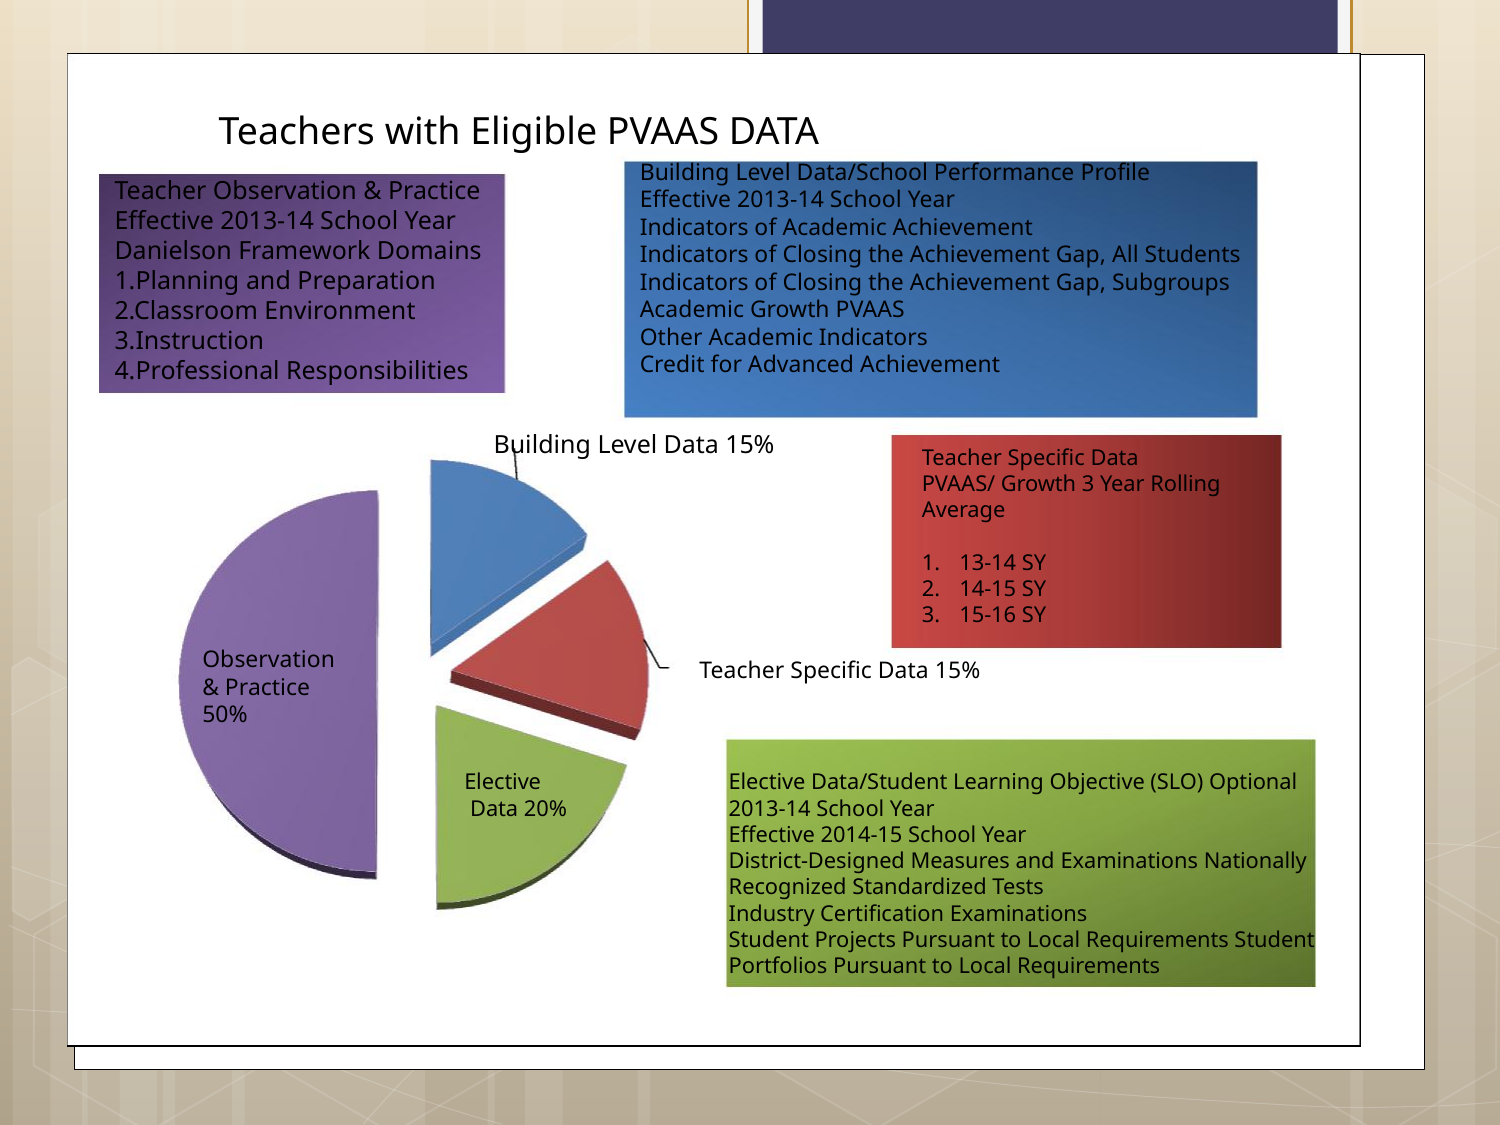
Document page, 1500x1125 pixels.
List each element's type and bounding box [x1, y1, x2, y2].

picture [67, 53, 1361, 1048]
